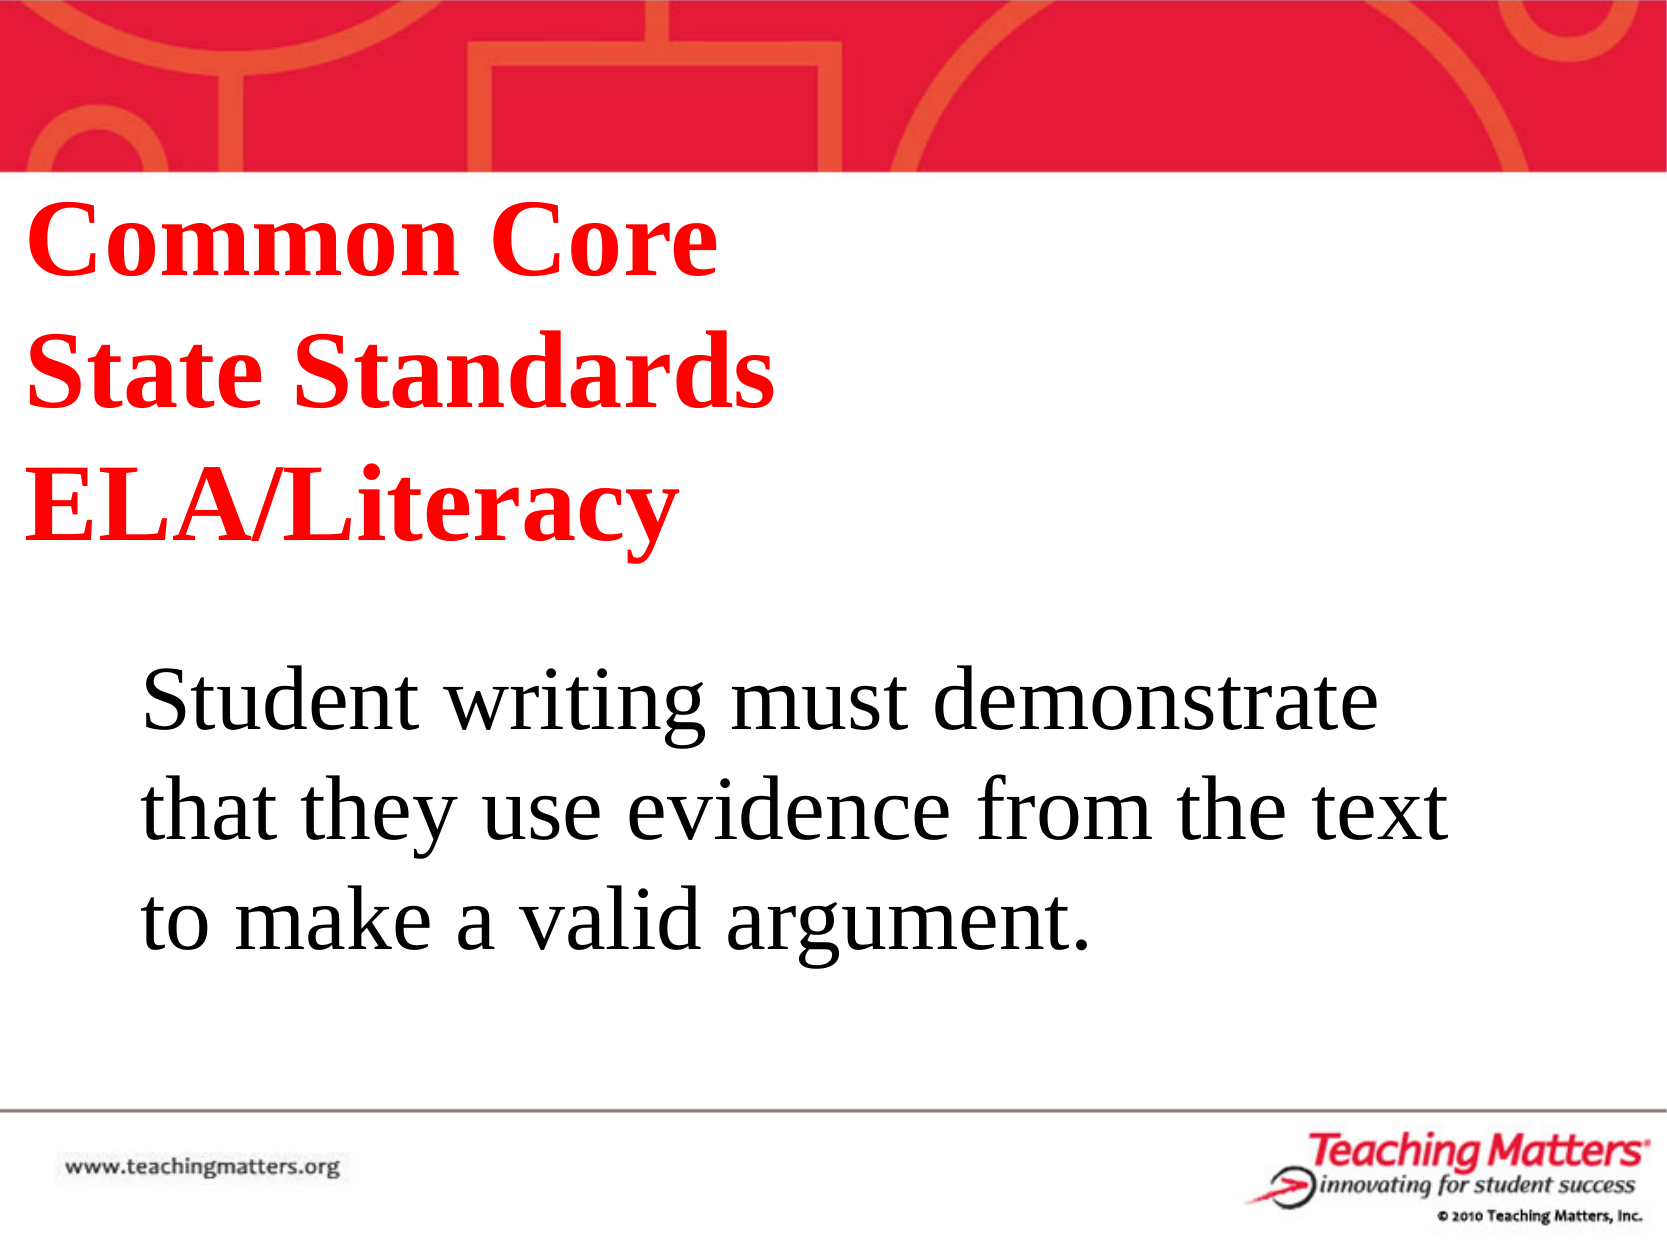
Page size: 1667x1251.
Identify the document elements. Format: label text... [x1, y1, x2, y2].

list Student writing must demonstrate that they use evidence from the text to make a valid argument. [124, 699, 1556, 976]
text_box Common Core State Standards ELA/Literacy [8, 229, 1300, 563]
picture [0, 0, 1667, 1250]
